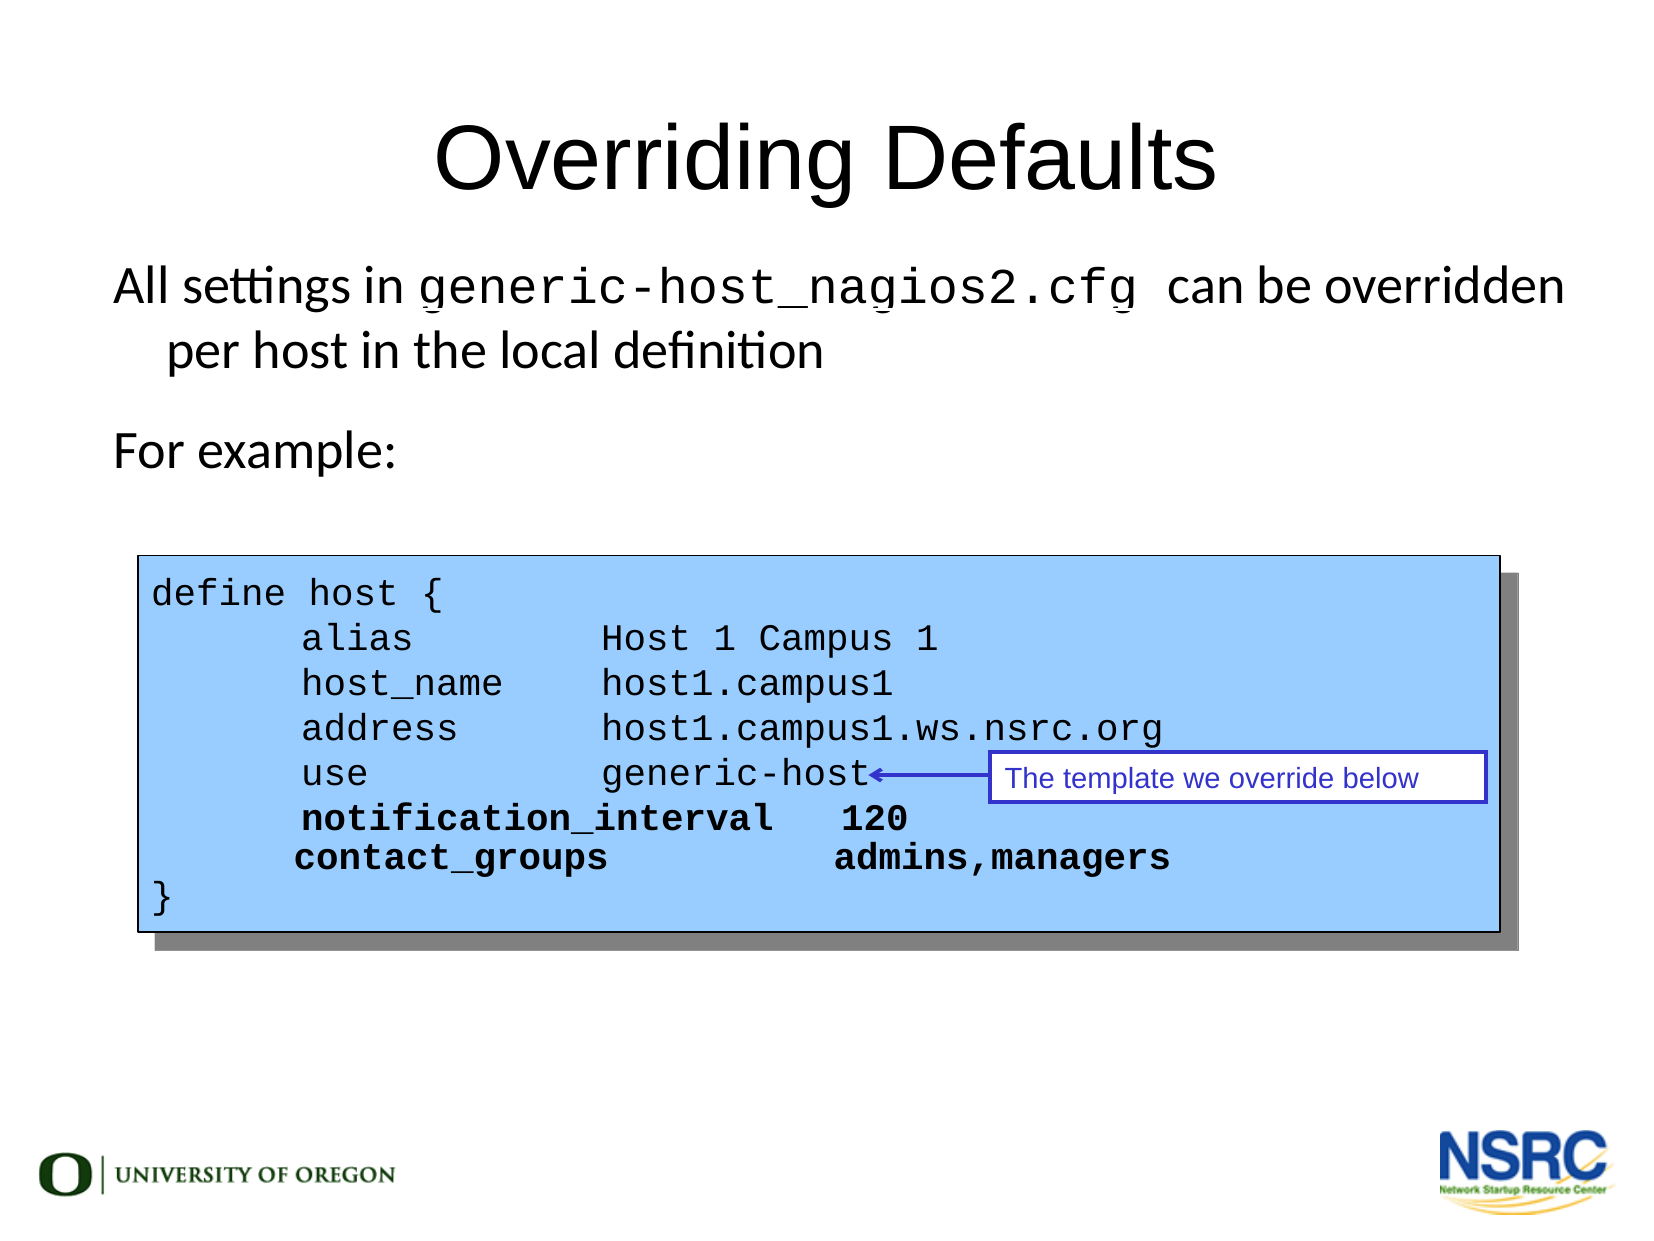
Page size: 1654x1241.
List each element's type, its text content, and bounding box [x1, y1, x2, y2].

text_box Overriding Defaults [82, 49, 1571, 257]
text_box All settings in generic-host_nagios2.cfg can be overridden per host in the local definition For example: [96, 234, 1604, 508]
text_box The template we override below [989, 751, 1486, 803]
text_box define host { alias Host 1 Campus 1 host_name host1.campus1 address host1.campus1.ws.nsrc.org use generic-host notification_interval 120 contact_groups admins,managers } [137, 555, 1501, 933]
picture [37, 1151, 397, 1198]
picture [1440, 1130, 1616, 1215]
